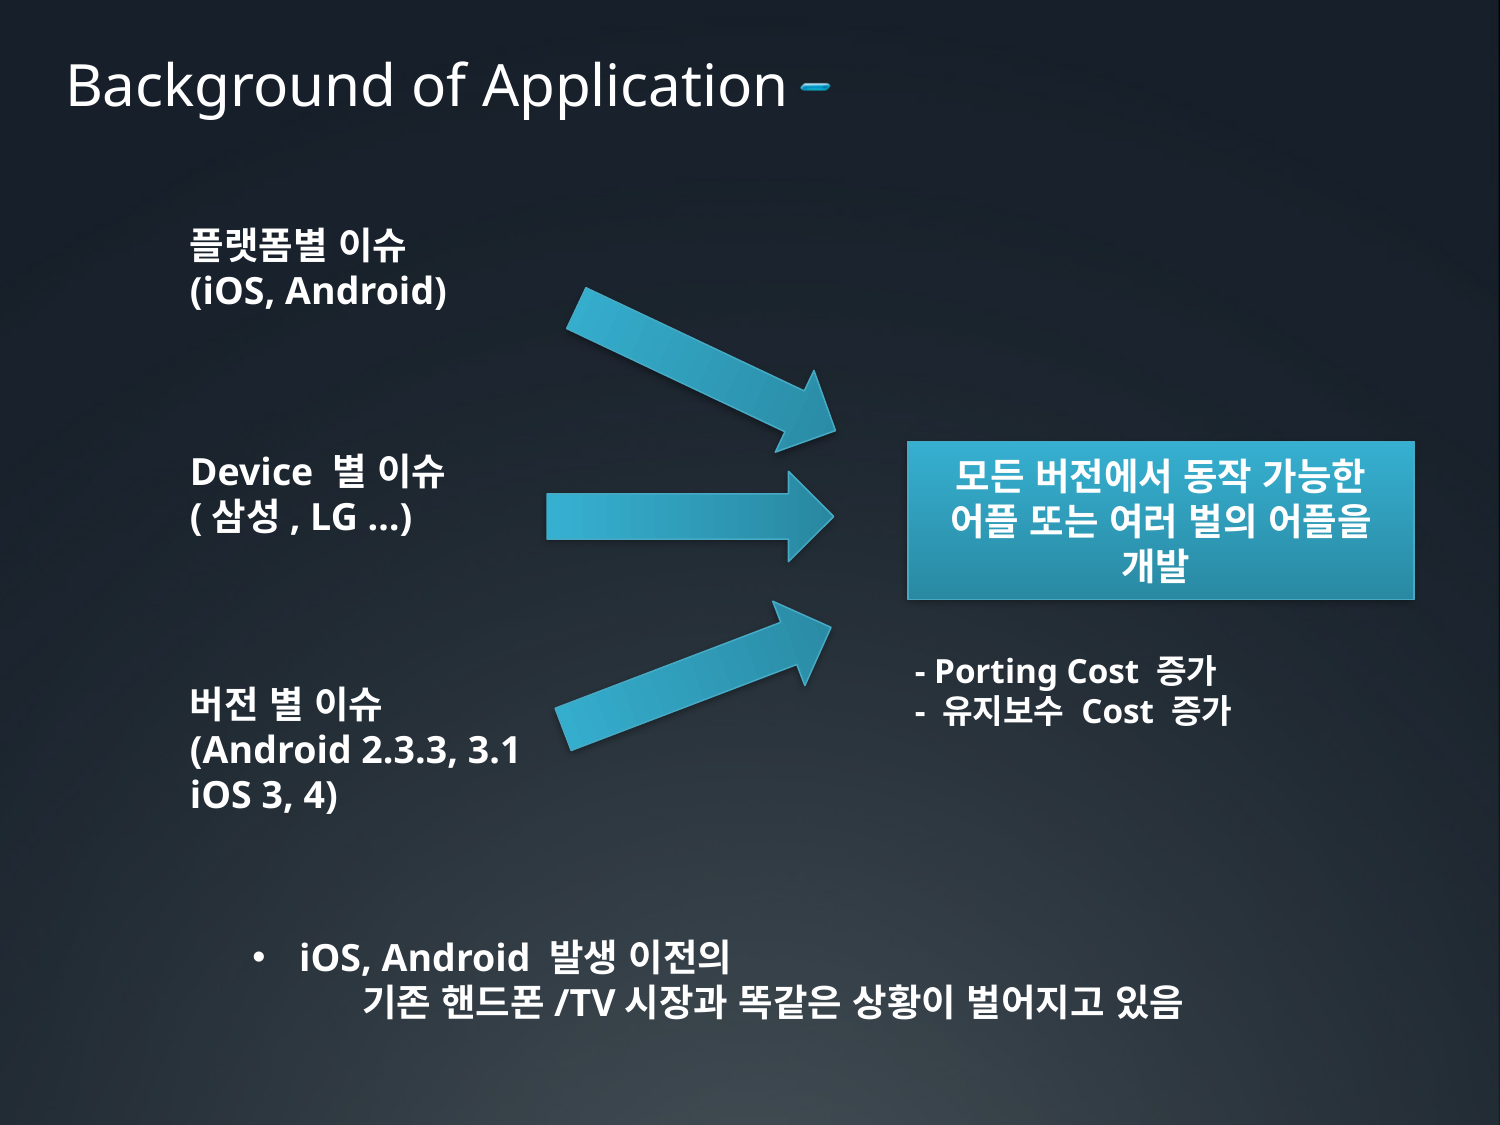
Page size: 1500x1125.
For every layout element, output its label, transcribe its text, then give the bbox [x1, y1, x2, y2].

text_box 플랫폼별 이슈 (iOS, Android) [175, 214, 542, 319]
text_box 모든 버전에서 동작 가능한 어플 또는 여러 벌의 어플을 개발 [907, 441, 1415, 600]
text_box Background of Application [50, 40, 804, 126]
text_box iOS, Android 발생 이전의 기존 핸드폰/TV시장과 똑같은 상황이 벌어지고 있음 [237, 926, 1200, 1032]
picture [0, 0, 1500, 1125]
text_box 버전 별 이슈 (Android 2.3.3, 3.1 iOS 3, 4) [175, 673, 542, 824]
text_box - Porting Cost 증가 - 유지보수 Cost 증가 [891, 643, 1431, 738]
text_box [554, 600, 832, 752]
text_box [546, 470, 835, 563]
text_box [565, 287, 837, 453]
text_box Device 별 이슈 (삼성, LG …) [175, 440, 542, 545]
